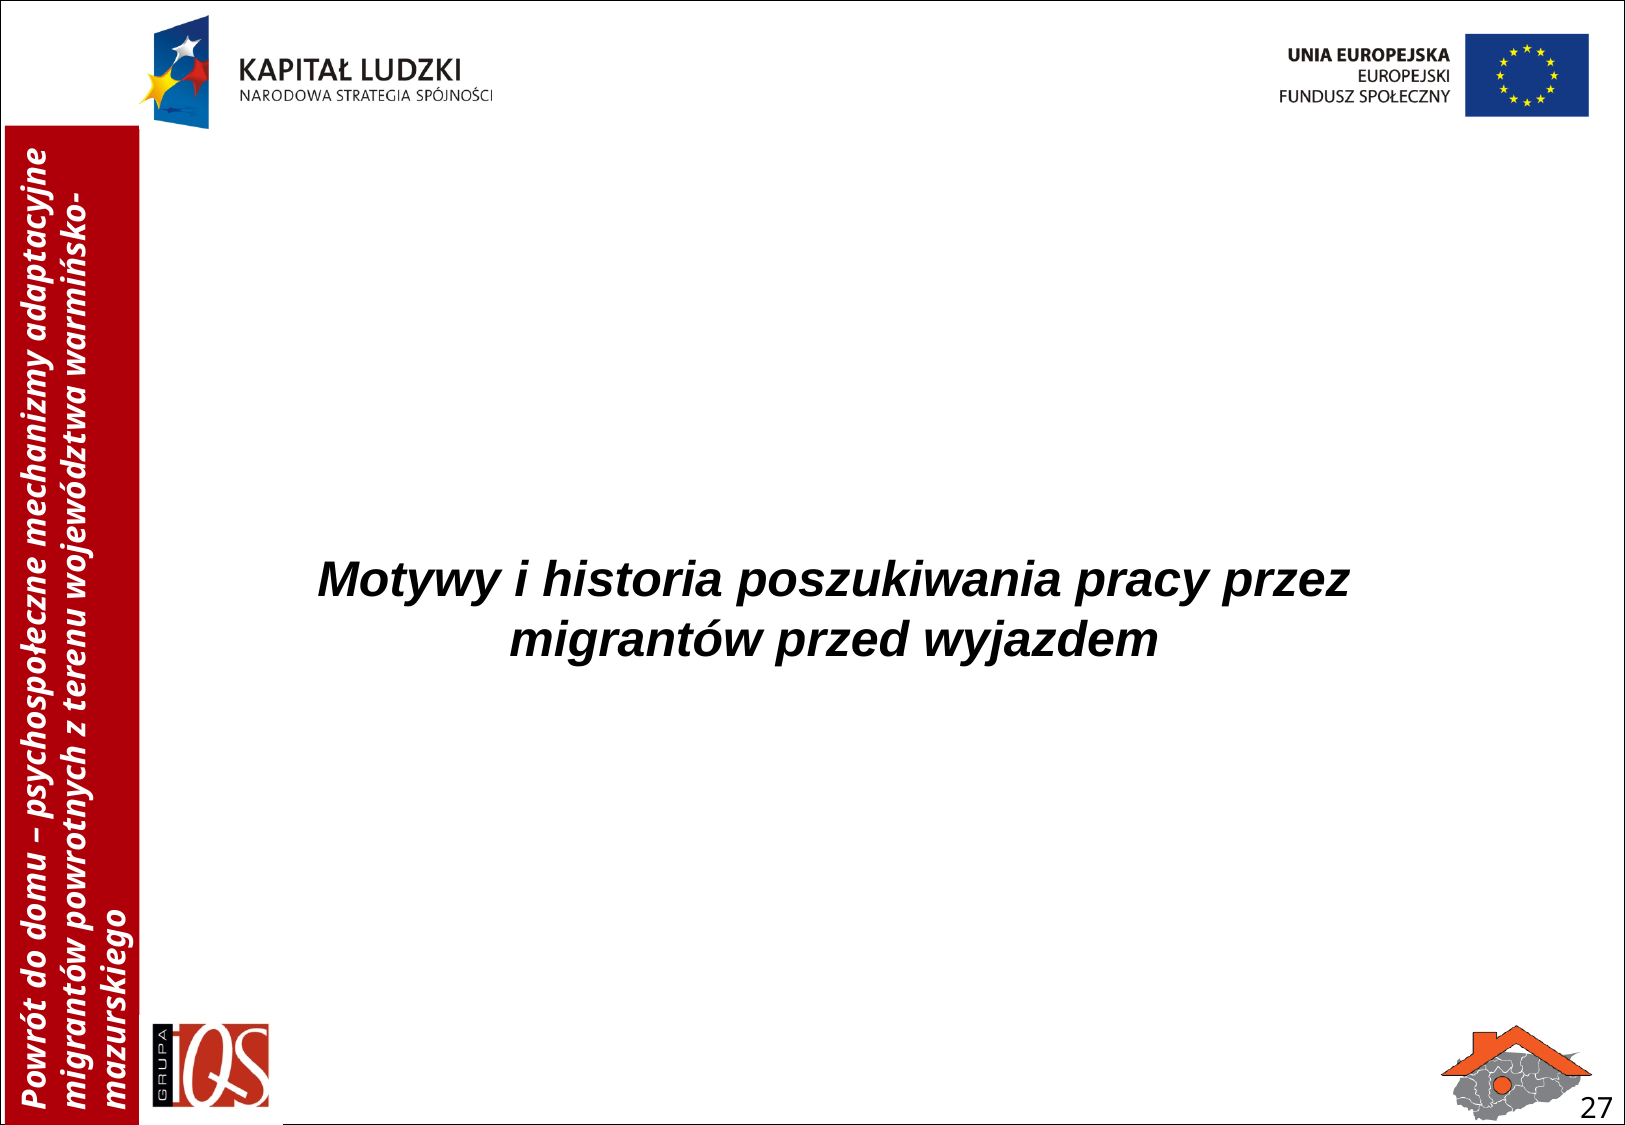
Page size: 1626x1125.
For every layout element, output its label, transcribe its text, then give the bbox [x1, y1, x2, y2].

picture [1438, 1023, 1594, 1082]
list Motywy i historia poszukiwania pracy przez migrantów przed wyjazdem [209, 538, 1498, 676]
picture [139, 15, 492, 129]
picture [139, 1015, 283, 1125]
slide_number 27 [1249, 1082, 1625, 1125]
picture [1250, 7, 1617, 143]
